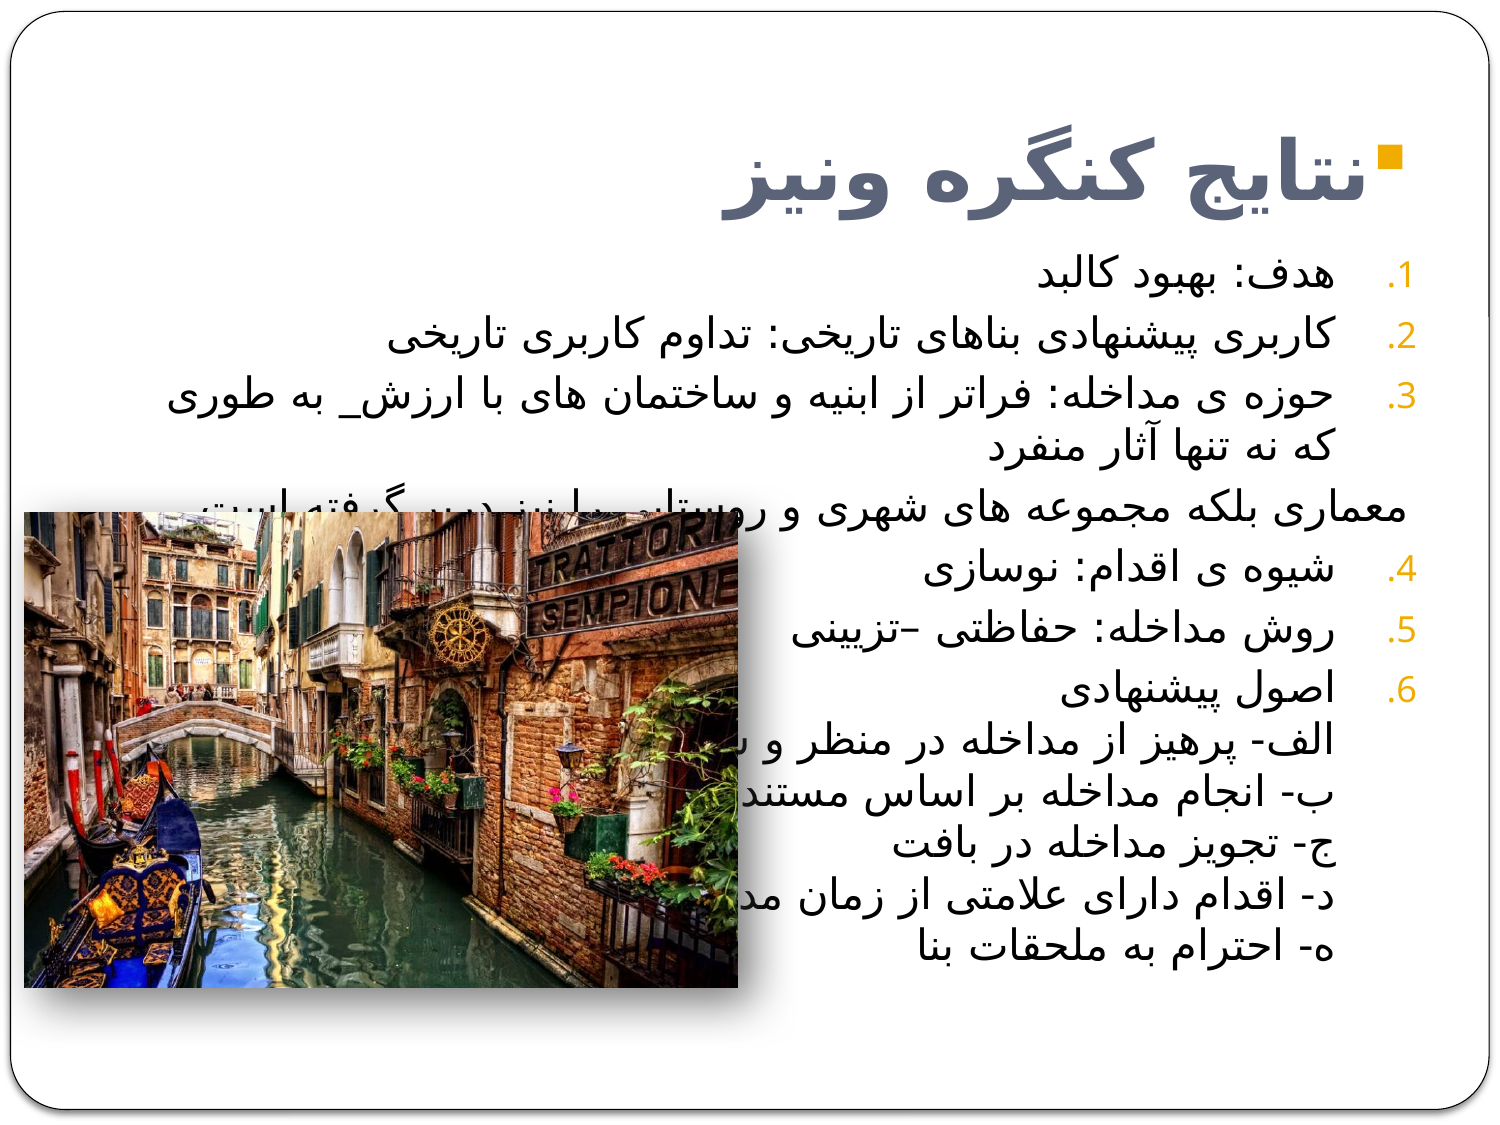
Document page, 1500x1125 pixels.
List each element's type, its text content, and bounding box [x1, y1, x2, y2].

title نتایج کنگره ونیز [150, 45, 1425, 233]
list هدف: بهبود کالبد کاربری پیشنهادی بناهای تاریخی: تداوم کاربری تاریخی حوزه ی مداخله: فراتر از ابنیه و ساختمان های با ارزش_ به طوری که نه تنها آثار منفرد معماری بلکه مجموعه های شهری و روستایی را نیز دربر گرفته است. شیوه ی اقدام: نوسازی روش مداخله: حفاظتی –تزیینی اصول پیشنهادی الف- پرهیز از مداخله در منظر و سیما ب- انجام مداخله بر اساس مستندات ج- تجویز مداخله در بافت د- اقدام دارای علامتی از زمان مداخله باشد ه- احترام به ملحقات بنا [150, 237, 1425, 988]
picture [24, 512, 738, 988]
